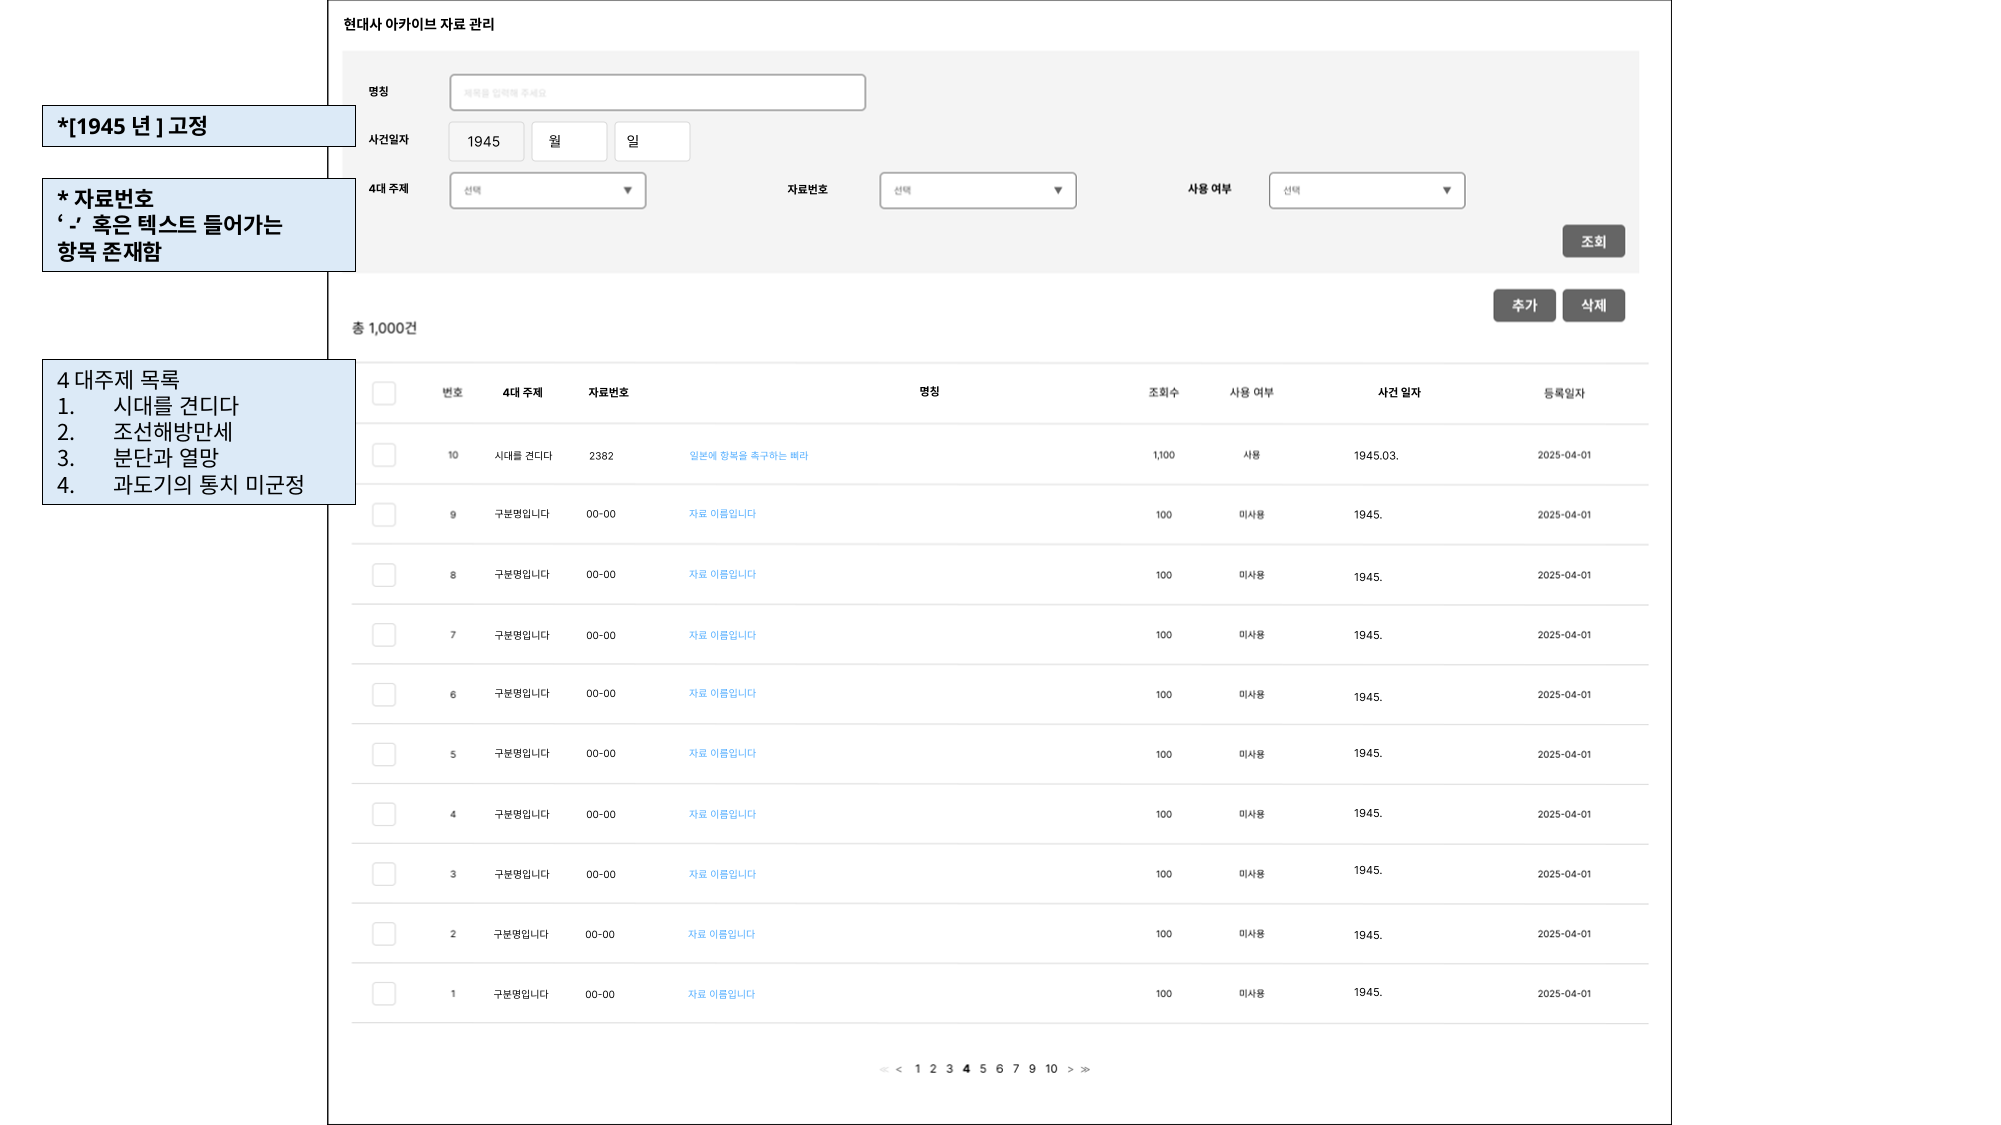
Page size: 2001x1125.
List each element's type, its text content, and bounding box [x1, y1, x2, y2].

text_box *[1945년]고정 [42, 105, 327, 147]
picture [327, 0, 1673, 1125]
text_box *자료번호 ‘-’ 혹은 텍스트 들어가는 항목 존재함 [42, 178, 327, 272]
text_box 4대주제 목록 시대를 견디다 조선해방만세 분단과 열망 과도기의 통치 미군정 [42, 359, 327, 505]
